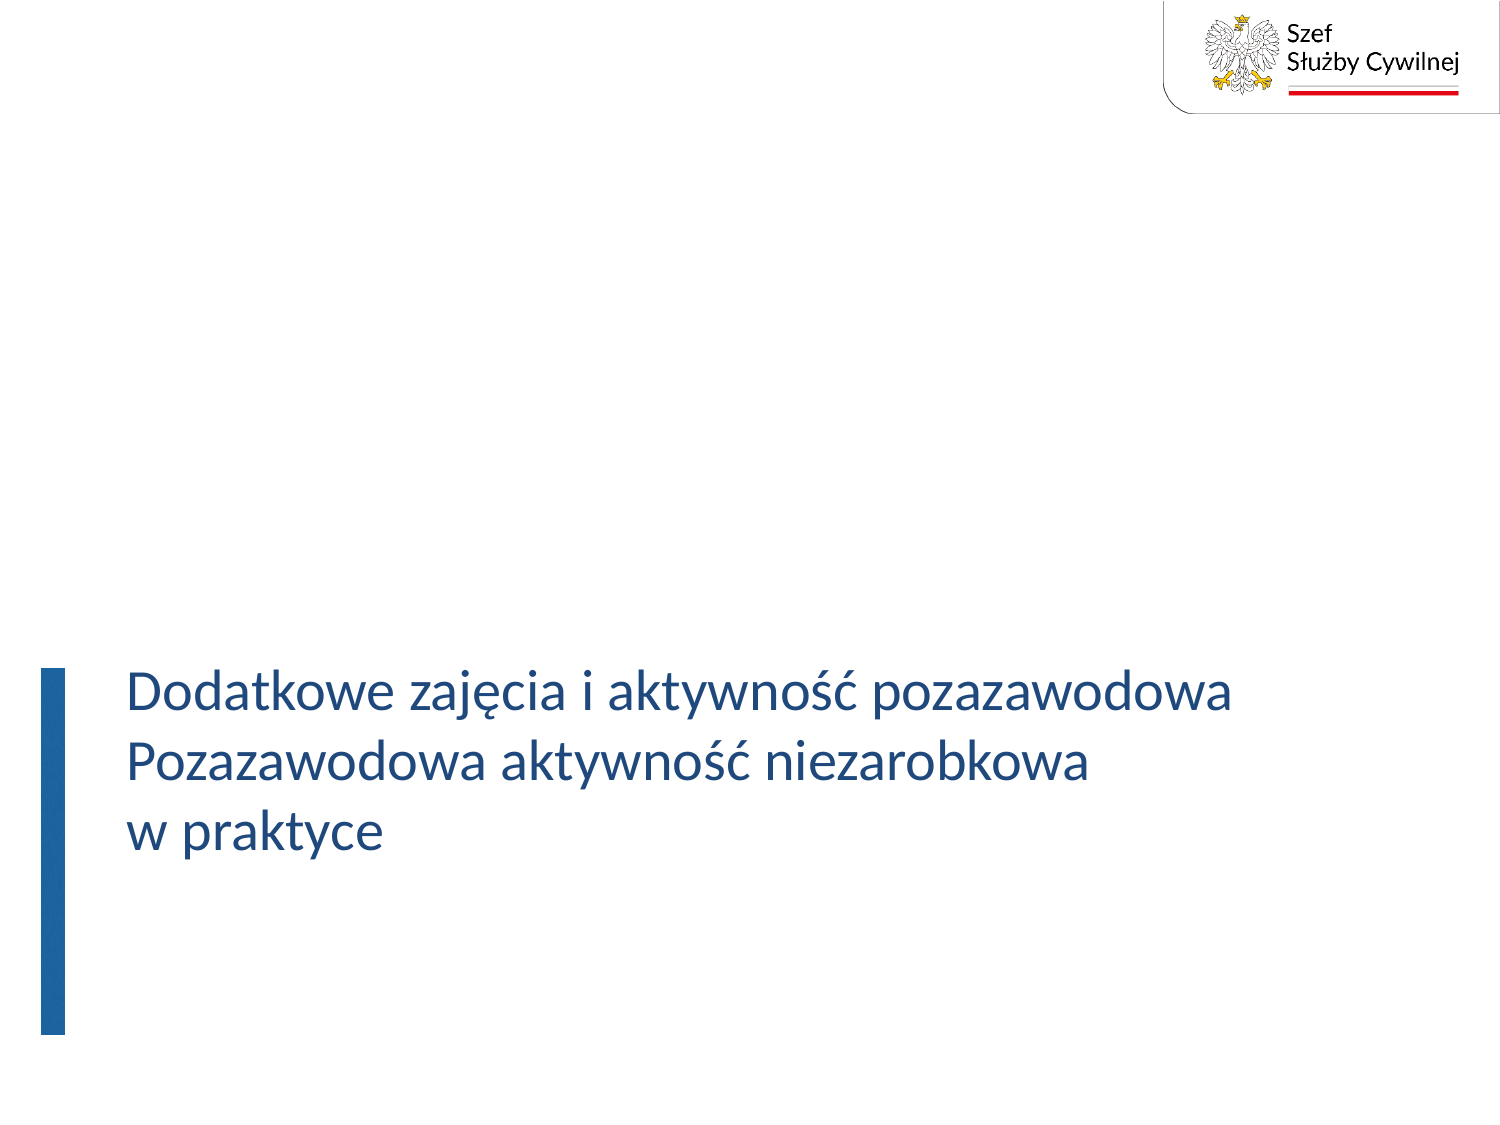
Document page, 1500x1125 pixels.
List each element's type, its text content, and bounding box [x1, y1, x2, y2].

title Dodatkowe zajęcia i aktywność pozazawodowa Pozazawodowa aktywność niezarobkowa w praktyce [112, 645, 1388, 869]
picture [1163, 0, 1500, 114]
picture [41, 668, 65, 1035]
